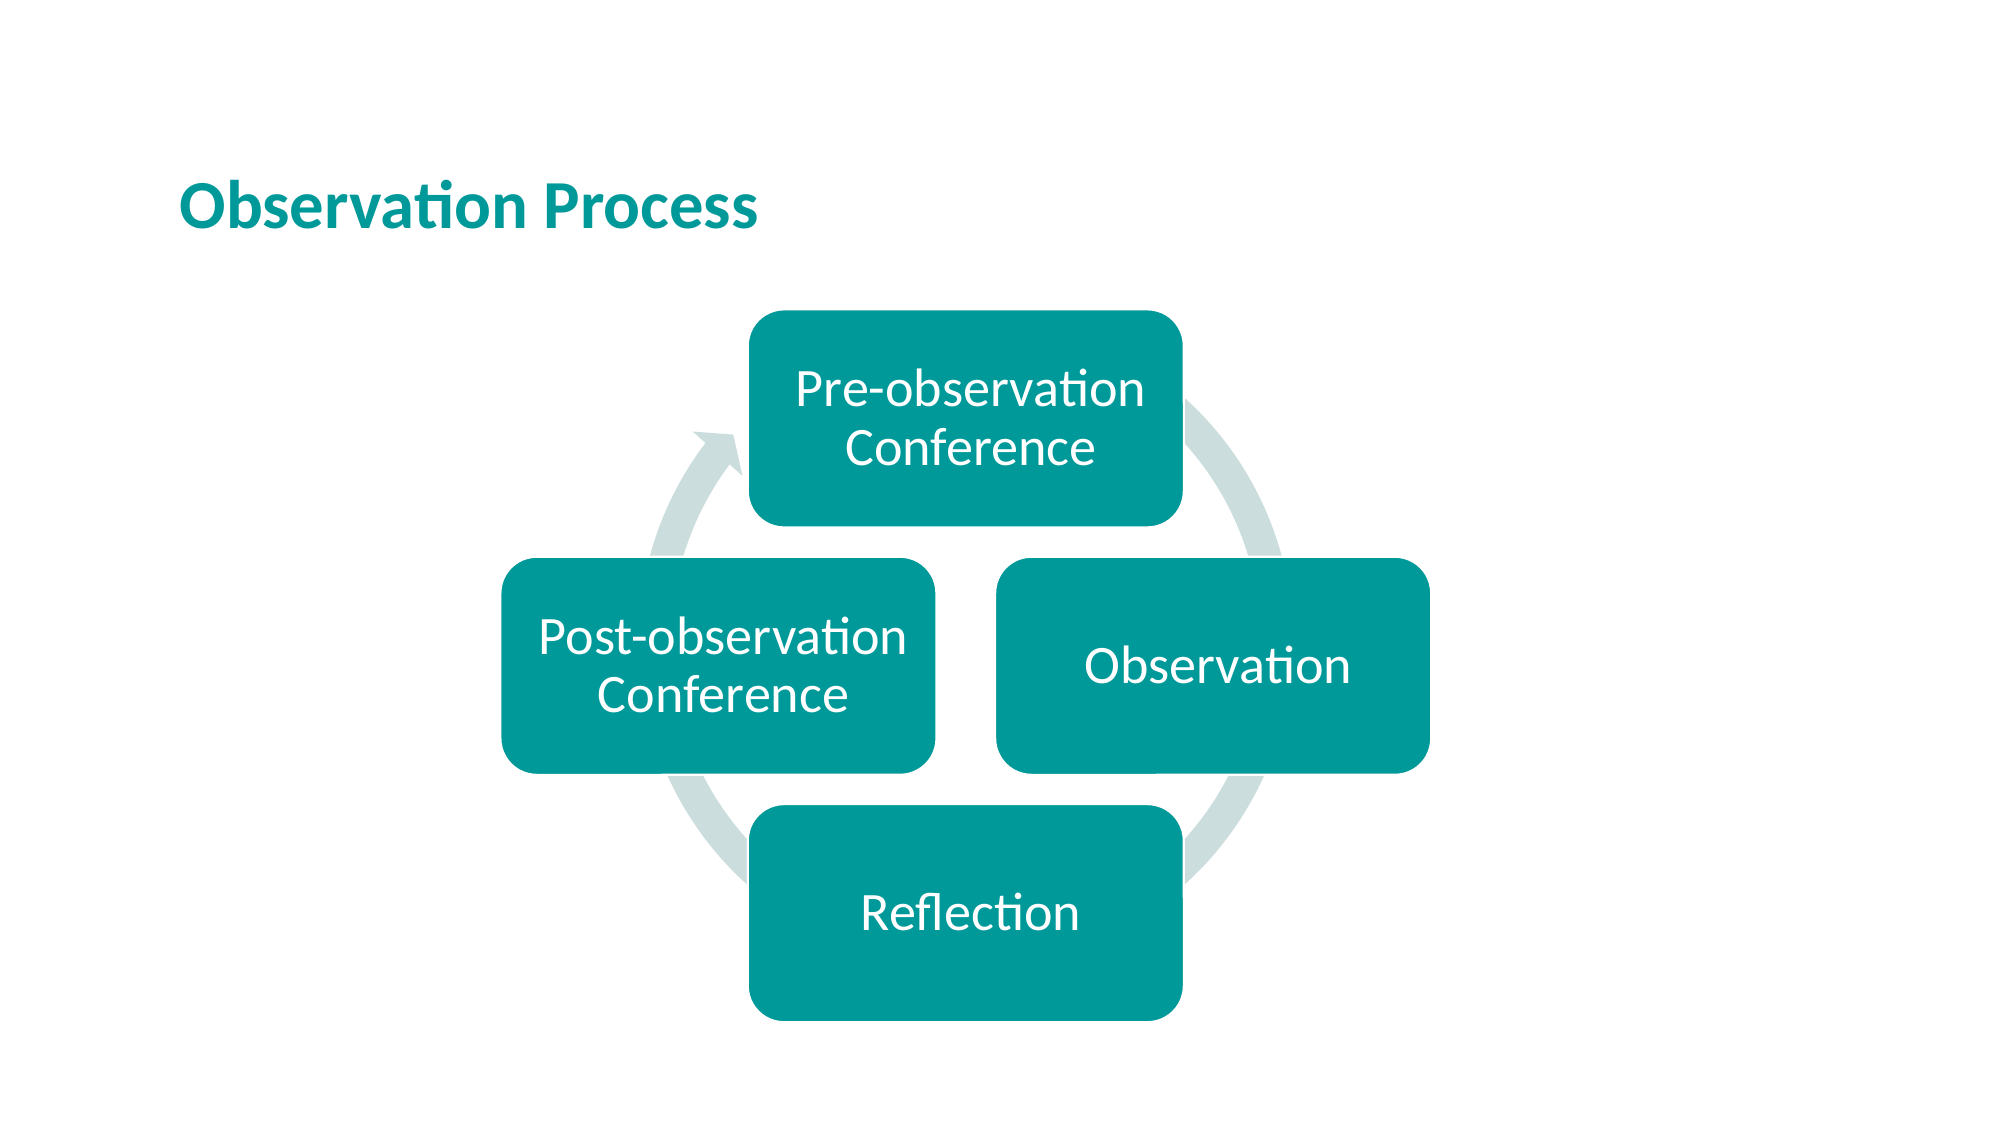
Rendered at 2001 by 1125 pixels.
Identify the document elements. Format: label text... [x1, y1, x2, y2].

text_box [500, 280, 1432, 1052]
title Observation Process [179, 32, 1821, 243]
